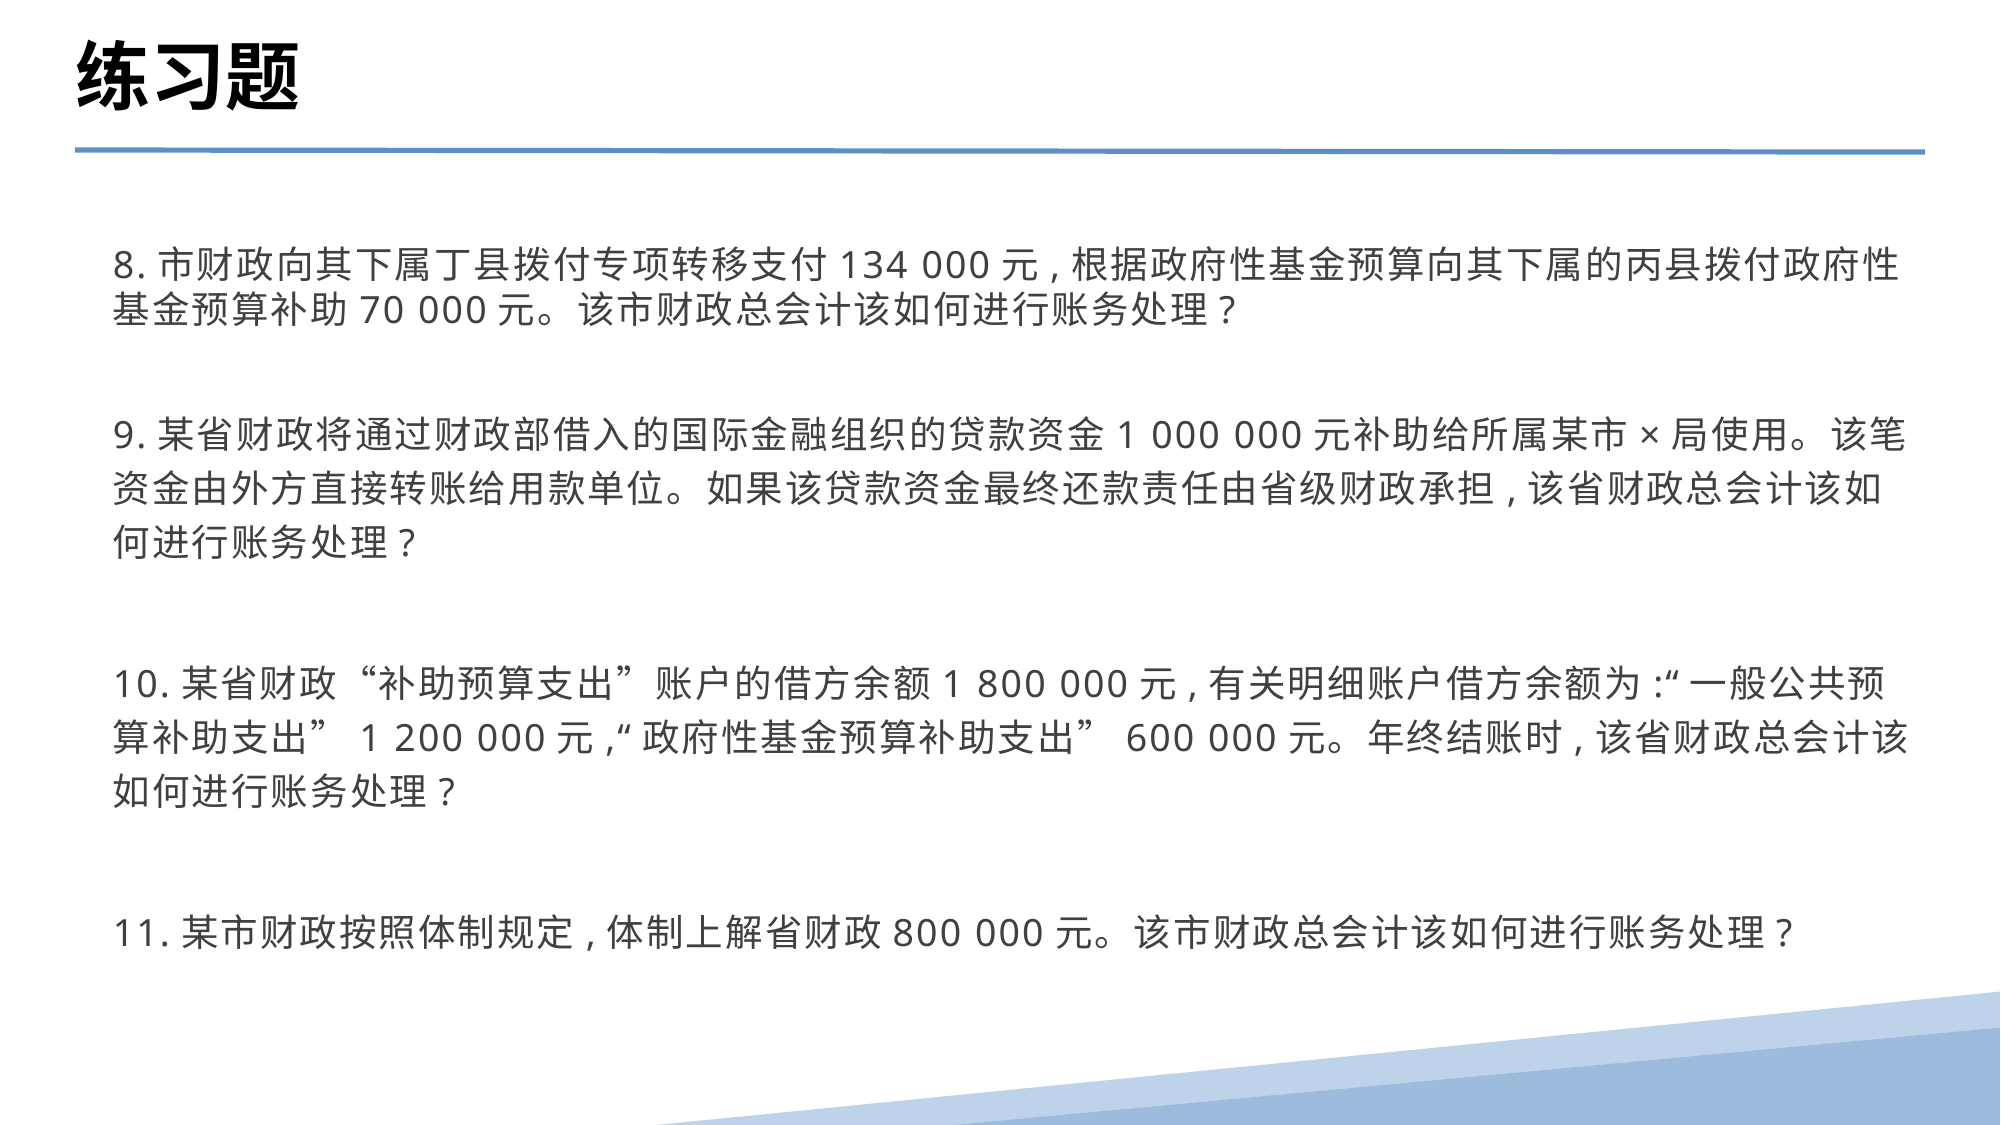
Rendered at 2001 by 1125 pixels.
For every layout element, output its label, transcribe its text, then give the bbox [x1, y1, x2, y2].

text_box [74, 149, 1925, 153]
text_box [656, 991, 2000, 1125]
text_box 练习题 [75, 24, 1925, 125]
text_box 8.市财政向其下属丁县拨付专项转移支付134 000元,根据政府性基金预算向其下属的丙县拨付政府性基金预算补助70 000元。该市财政总会计该如何进行账务处理? 9.某省财政将通过财政部借入的国际金融组织的贷款资金1 000 000元补助给所属某市×局使用。该笔资金由外方直接转账给用款单位。如果该贷款资金最终还款责任由省级财政承担,该省财政总会计该如何进行账务处理? 10.某省财政“补助预算支出”账户的借方余额1 800 000元,有关明细账户借方余额为:“一般公共预算补助支出”1 200 000元,“政府性基金预算补助支出”600 000元。年终结账时,该省财政总会计该如何进行账务处理? 11.某市财政按照体制规定,体制上解省财政800 000元。该市财政总会计该如何进行账务处理? [102, 211, 1925, 985]
